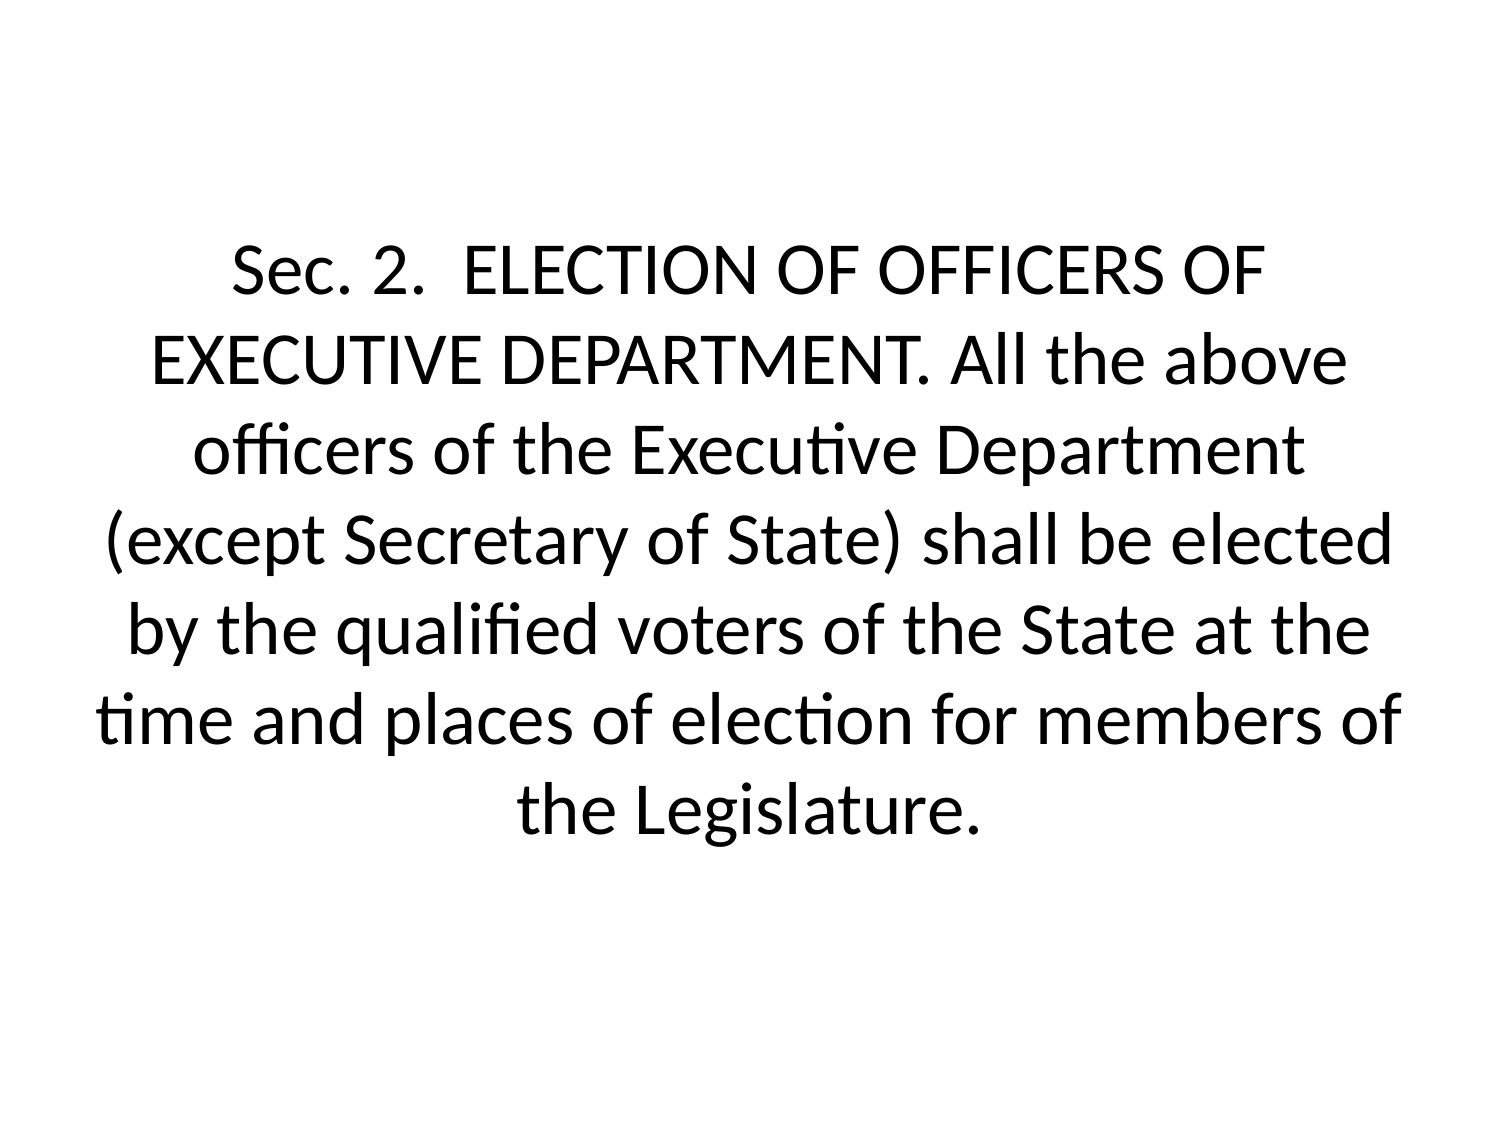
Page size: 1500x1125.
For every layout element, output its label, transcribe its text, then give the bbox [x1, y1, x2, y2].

title Sec. 2. ELECTION OF OFFICERS OF EXECUTIVE DEPARTMENT. All the above officers of the Executive Department (except Secretary of State) shall be elected by the qualified voters of the State at the time and places of election for members of the Legislature. [74, 44, 1426, 1026]
